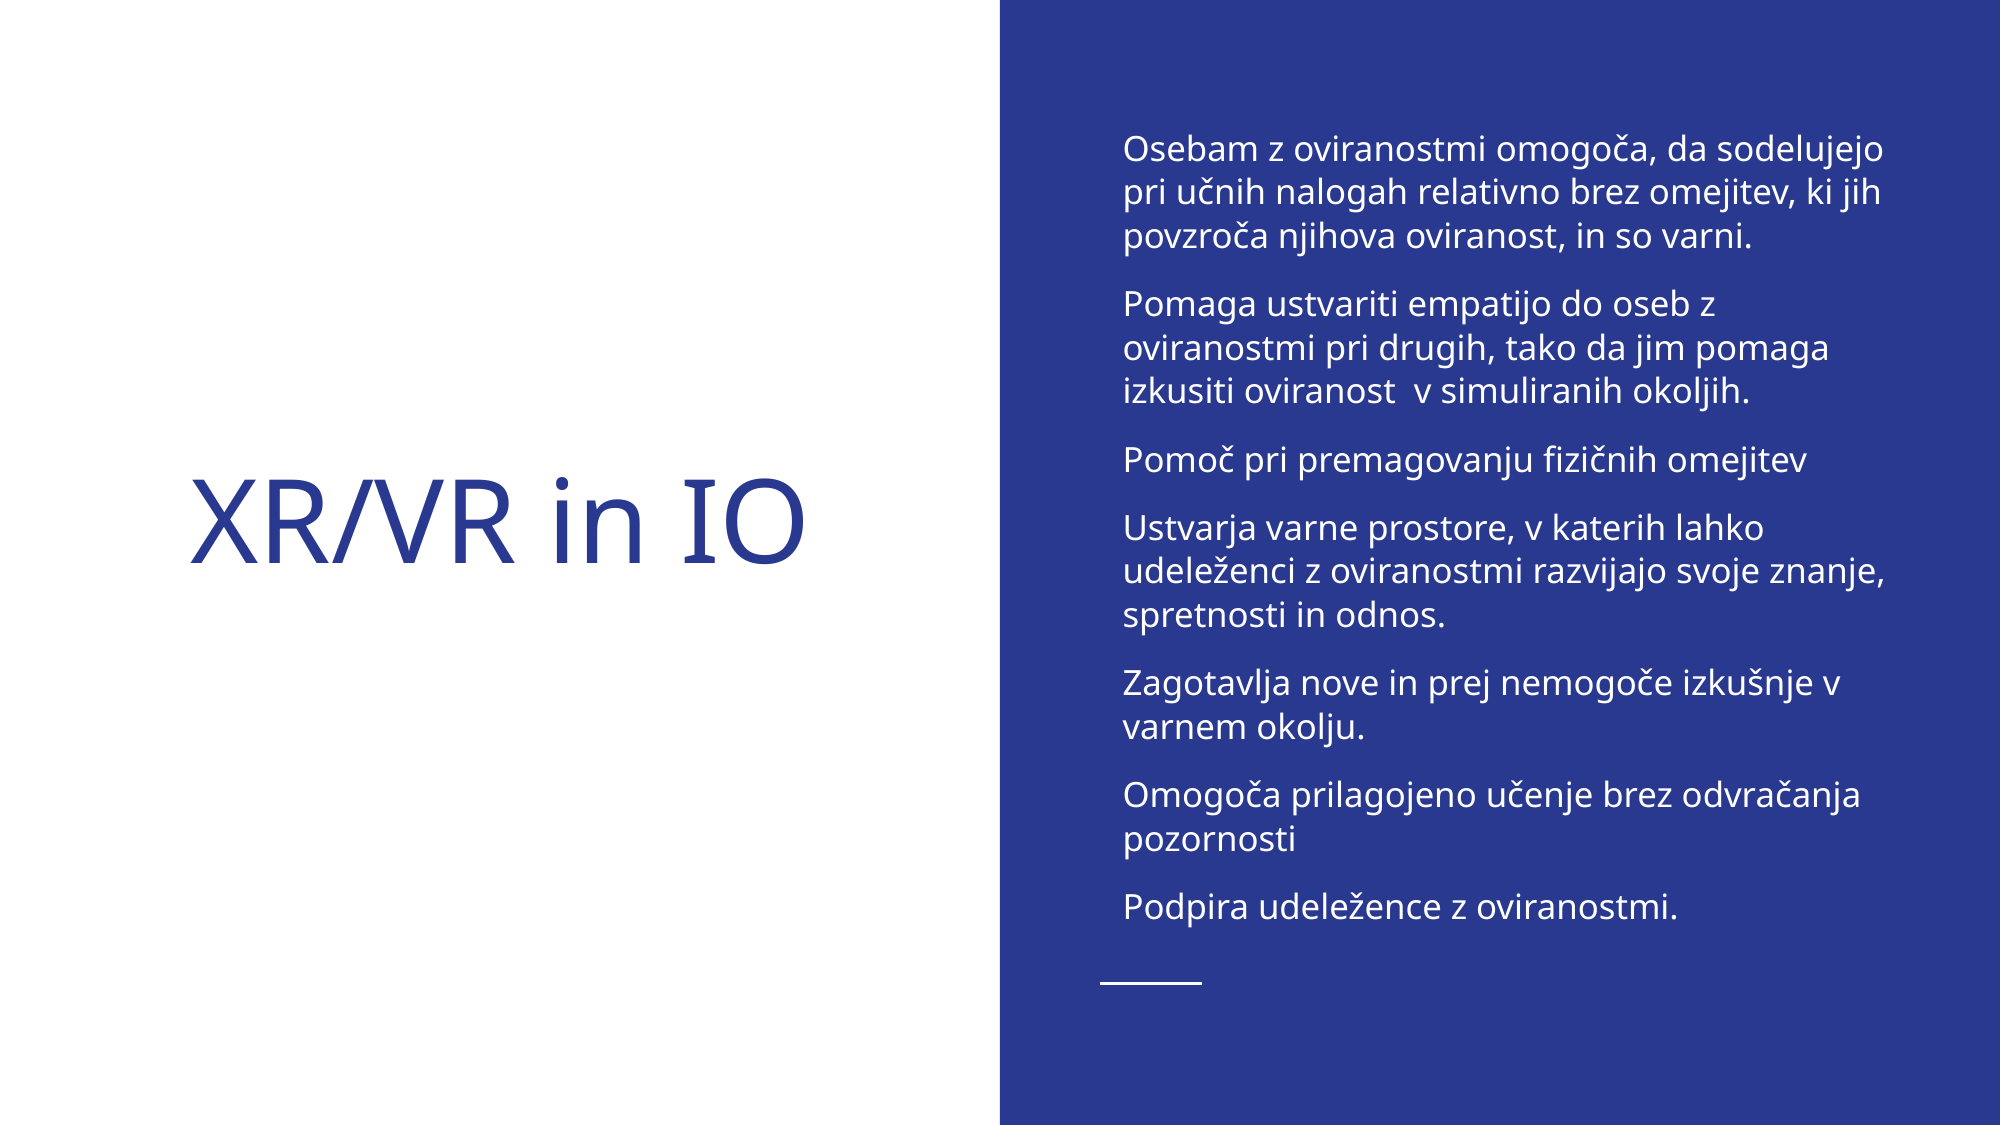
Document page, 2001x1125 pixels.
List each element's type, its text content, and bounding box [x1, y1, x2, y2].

title XR/VR in IO [58, 251, 943, 594]
list Osebam z oviranostmi omogoča, da sodelujejo pri učnih nalogah relativno brez omejitev, ki jih povzroča njihova oviranost, in so varni. Pomaga ustvariti empatijo do oseb z oviranostmi pri drugih, tako da jim pomaga izkusiti oviranost v simuliranih okoljih. Pomoč pri premagovanju fizičnih omejitev Ustvarja varne prostore, v katerih lahko udeleženci z oviranostmi razvijajo svoje znanje, spretnosti in odnos. Zagotavlja nove in prej nemogoče izkušnje v varnem okolju. Omogoča prilagojeno učenje brez odvračanja pozornosti Podpira udeležence z oviranostmi. [1070, 94, 1910, 957]
